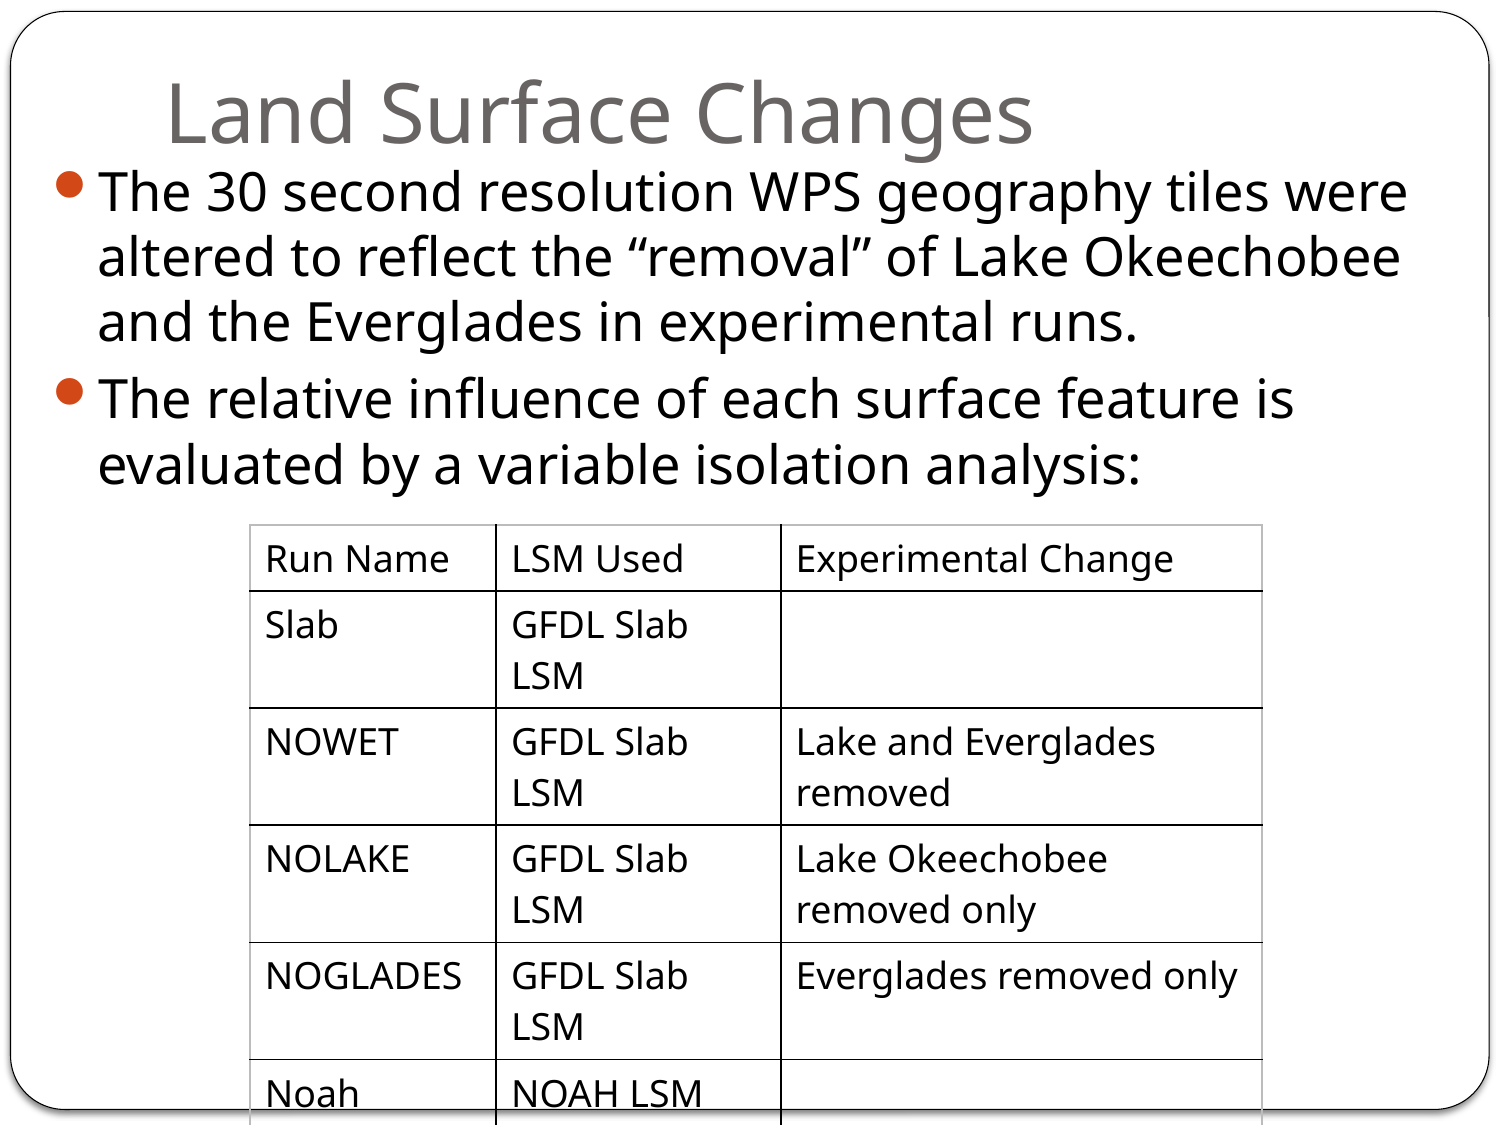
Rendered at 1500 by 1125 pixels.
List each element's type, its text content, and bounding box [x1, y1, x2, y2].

table_header Run Name [251, 526, 495, 590]
table_cell Lake Okeechobee removed only [782, 826, 1261, 942]
table_cell NOLAKE [251, 826, 495, 942]
table_cell GFDL Slab LSM [497, 592, 780, 707]
table_cell Lake and Everglades removed [782, 709, 1261, 824]
table_cell Noah [251, 1060, 495, 1125]
table_cell Everglades removed only [782, 943, 1261, 1059]
table_cell GFDL Slab LSM [497, 826, 780, 942]
table_cell GFDL Slab LSM [497, 943, 780, 1059]
table_cell GFDL Slab LSM [497, 709, 780, 824]
table_cell [782, 1060, 1261, 1125]
table_cell NOGLADES [251, 943, 495, 1059]
table_cell NOAH LSM [497, 1060, 780, 1125]
table_cell NOWET [251, 709, 495, 824]
table_header LSM Used [497, 526, 780, 590]
table_header Experimental Change [782, 526, 1261, 590]
title Land Surface Changes [150, 45, 1425, 149]
table_cell [782, 592, 1261, 707]
list The 30 second resolution WPS geography tiles were altered to reflect the “removal” of Lake Okeechobee and the Everglades in experimental runs. The relative influence of each surface feature is evaluated by a variable isolation analysis: [37, 149, 1450, 988]
table_cell Slab [251, 592, 495, 707]
